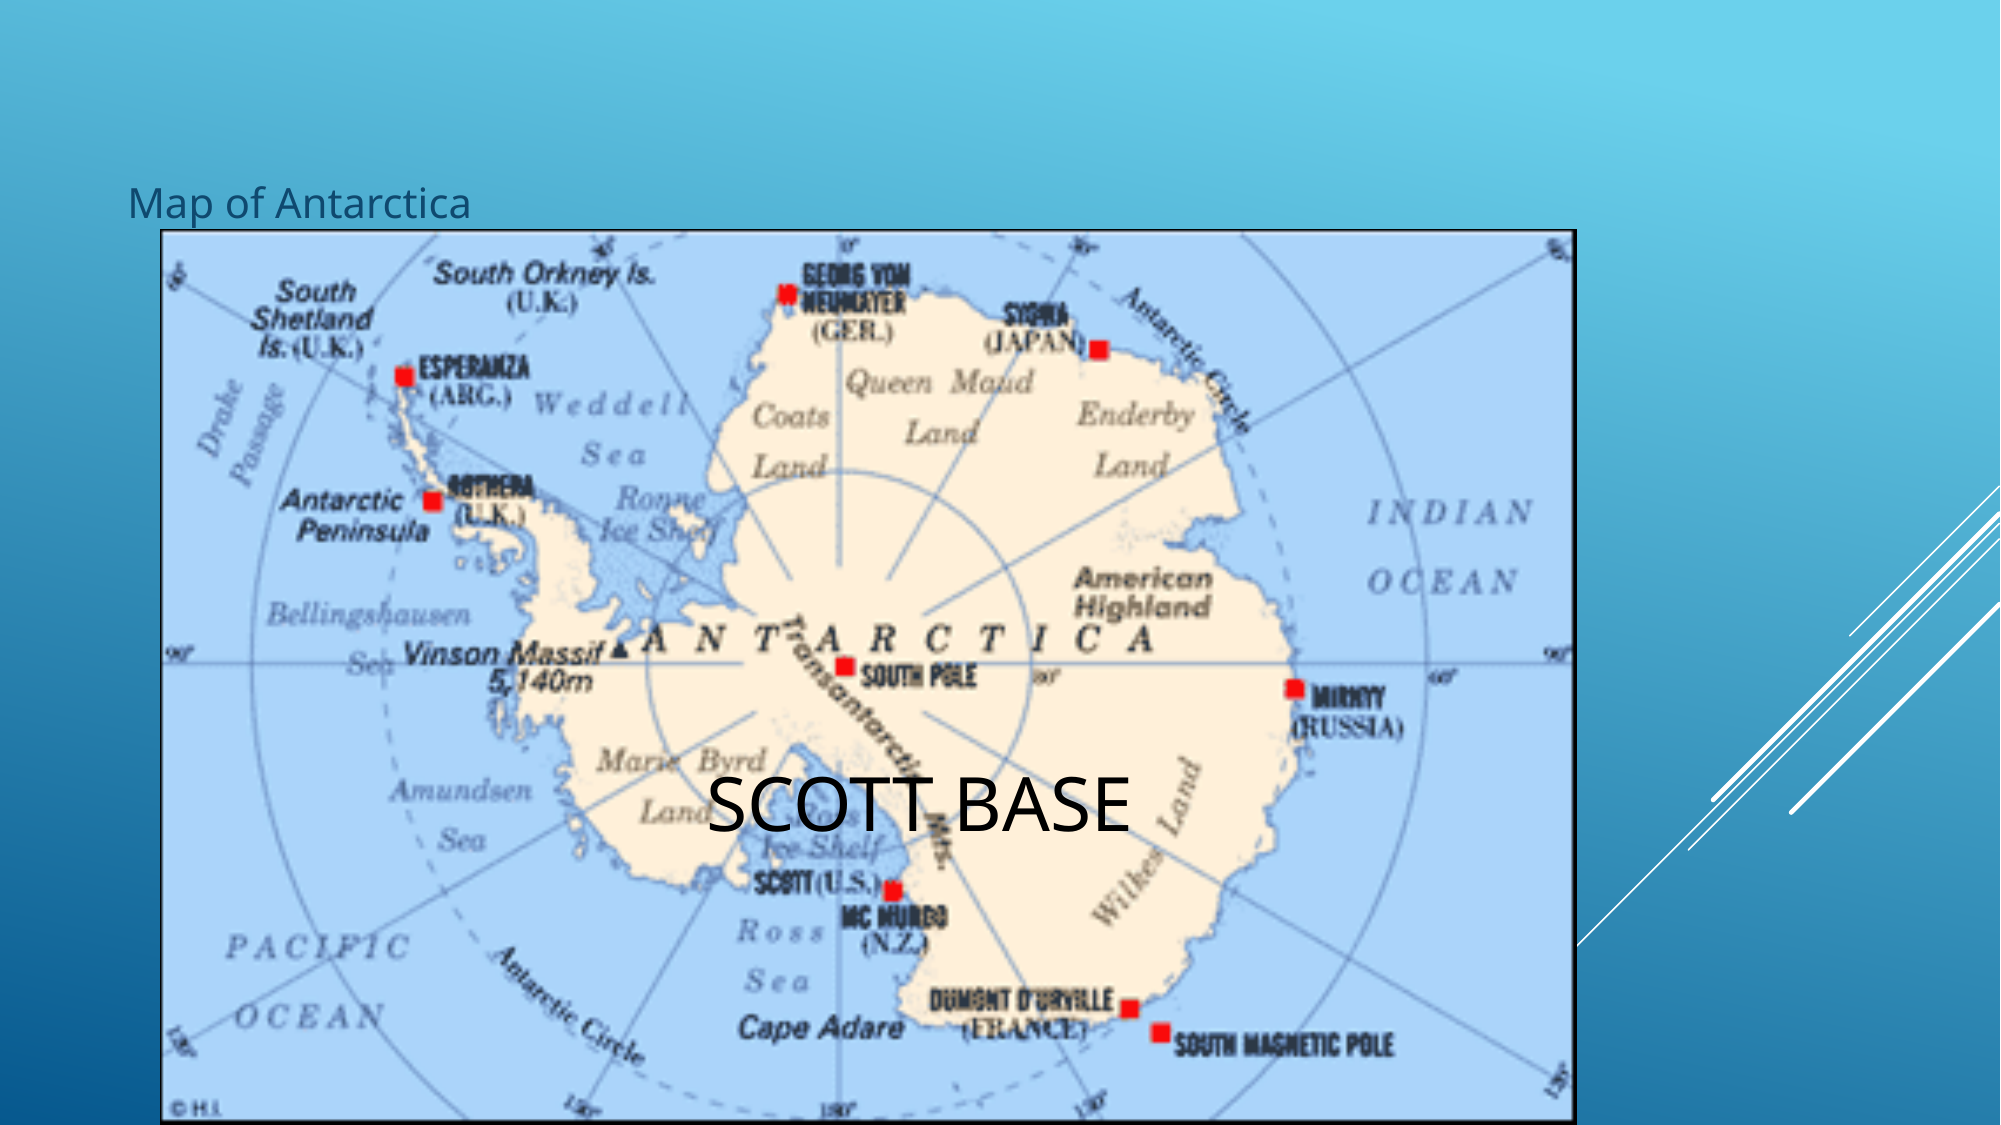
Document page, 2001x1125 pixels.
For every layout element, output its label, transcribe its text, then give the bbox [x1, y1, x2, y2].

title Scott Base [1578, 677, 2000, 925]
picture [160, 229, 1578, 1125]
list Map of Antarctica [112, 112, 1513, 292]
